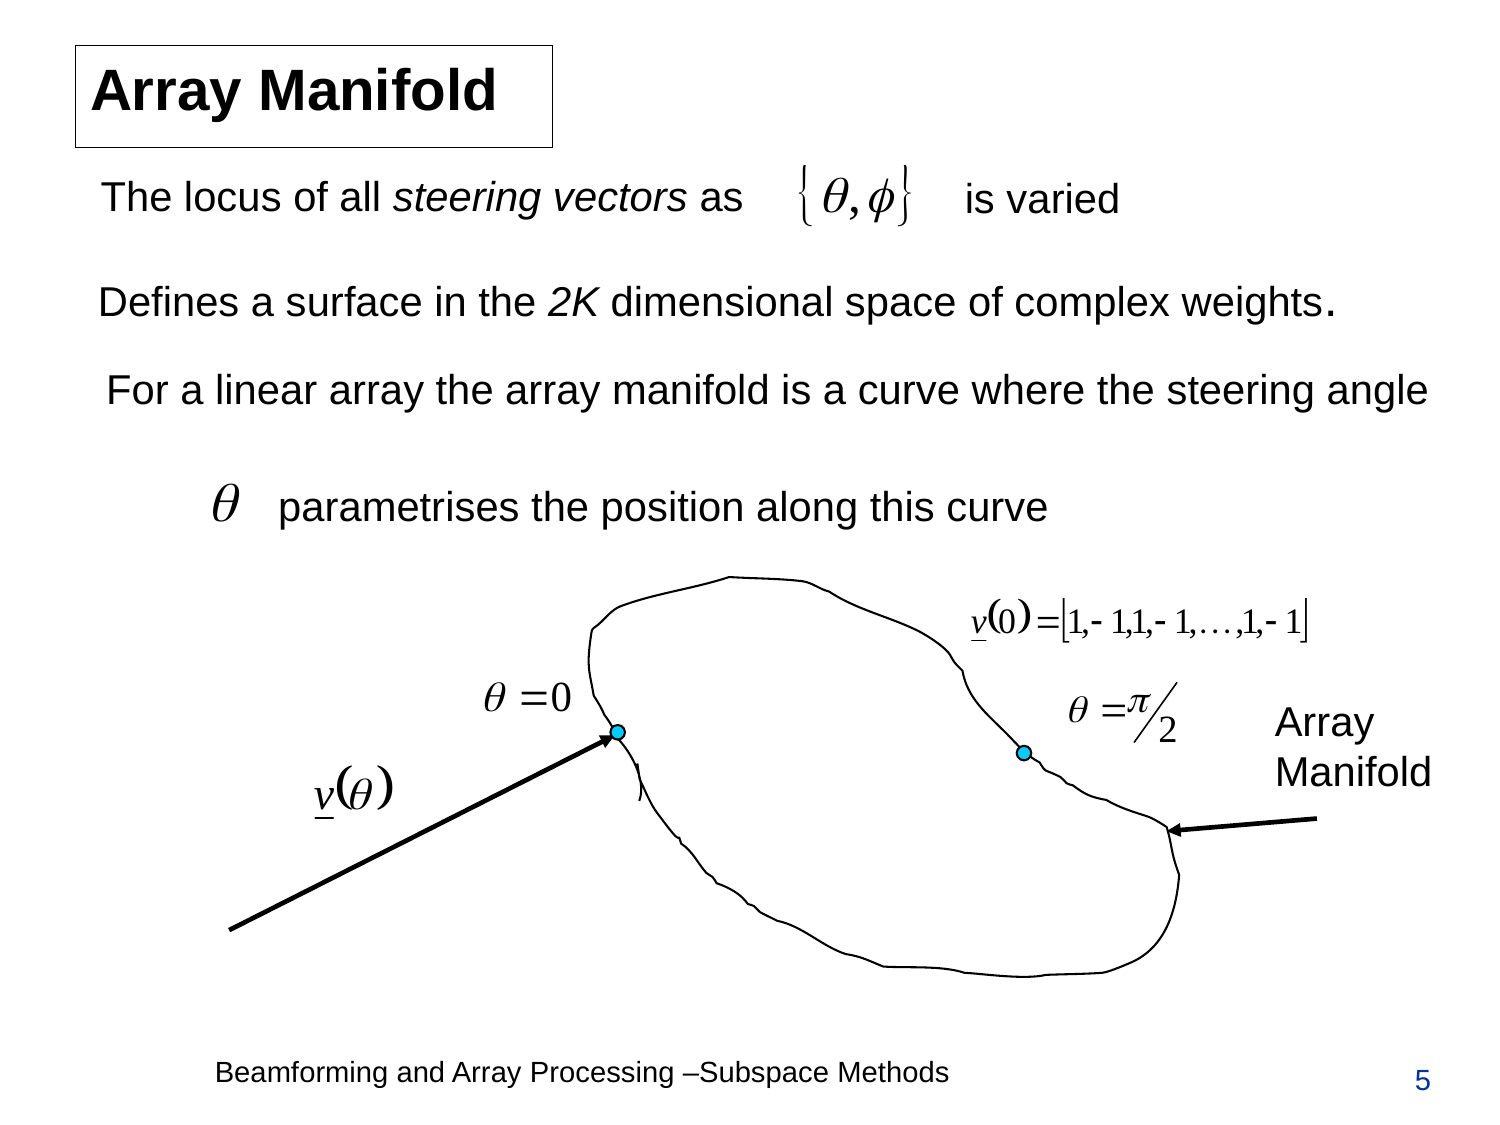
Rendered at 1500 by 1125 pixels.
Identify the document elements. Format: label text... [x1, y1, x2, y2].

text_box [610, 725, 625, 740]
text_box Array Manifold [1260, 687, 1448, 802]
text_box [791, 165, 926, 234]
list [965, 597, 1315, 650]
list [477, 671, 579, 723]
title Array Manifold [75, 45, 553, 148]
text_box [231, 735, 613, 930]
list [307, 763, 396, 829]
text_box [1016, 745, 1032, 761]
text_box Defines a surface in the 2K dimensional space of complex weights. [83, 259, 1367, 335]
text_box parametrises the position along this curve [249, 464, 1064, 540]
text_box [1166, 818, 1315, 837]
text_box [588, 577, 1180, 977]
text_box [202, 474, 249, 531]
text_box For a linear array the array manifold is a curve where the steering angle [91, 355, 1457, 421]
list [1062, 673, 1185, 752]
slide_number 5 [1207, 1055, 1447, 1102]
text_box is varied [949, 164, 1136, 229]
text_box The locus of all steering vectors as [85, 162, 895, 228]
